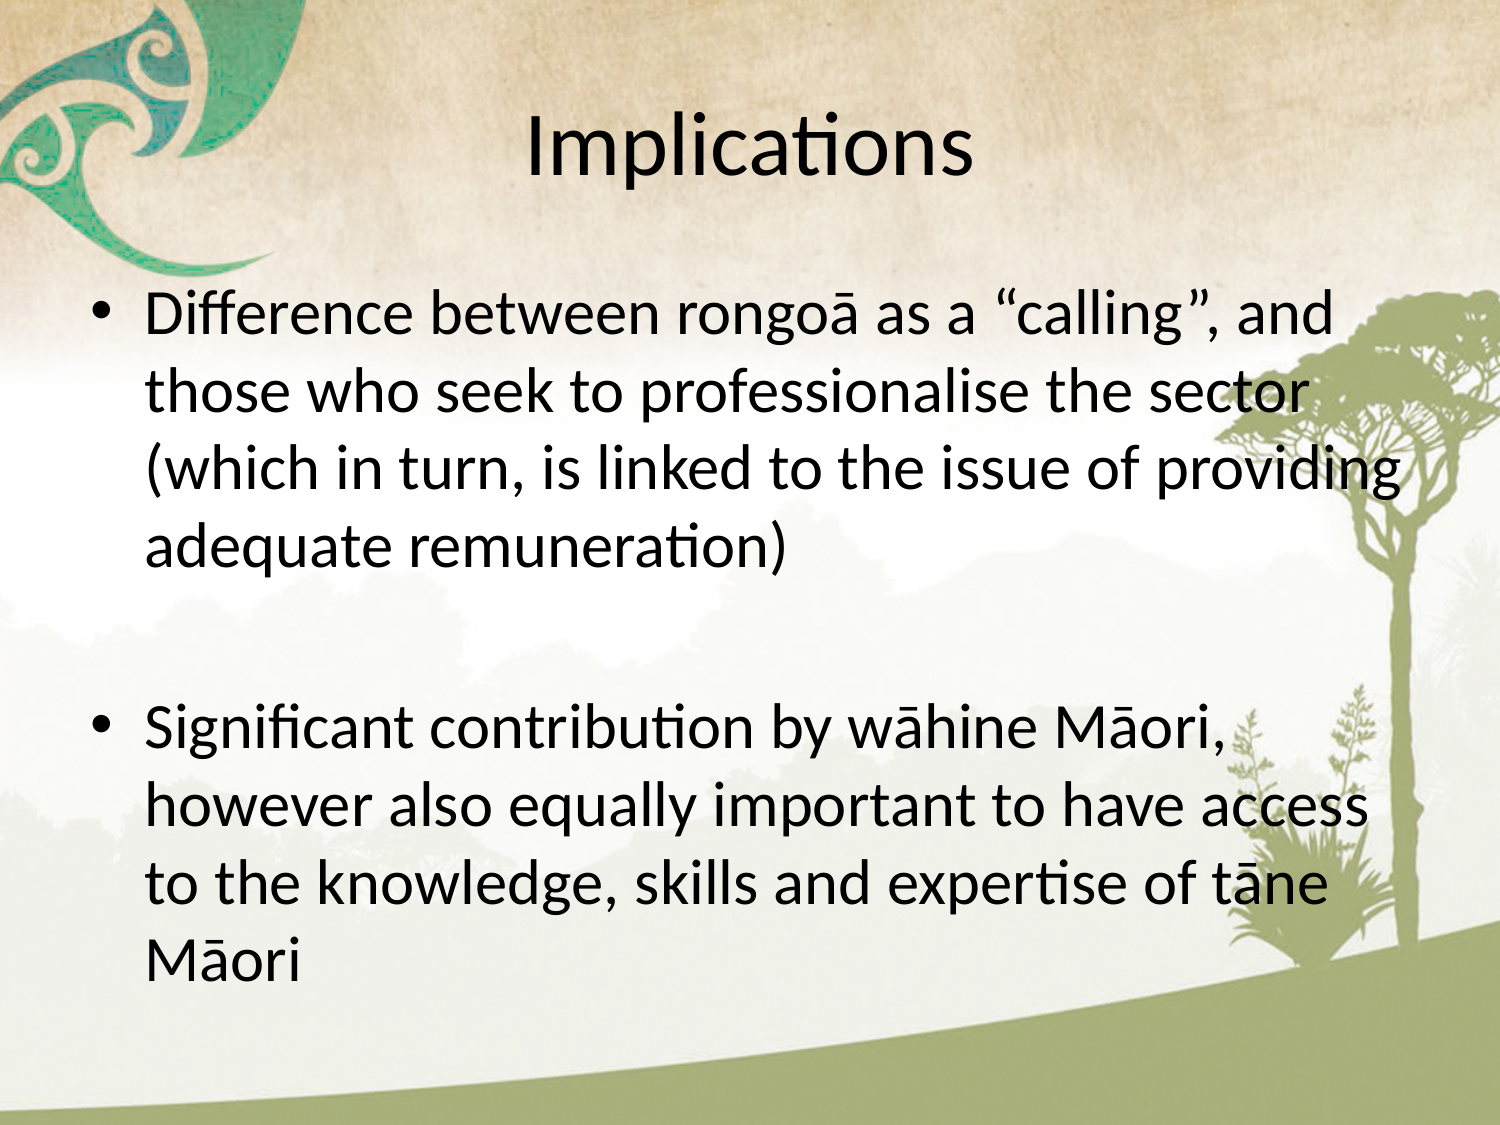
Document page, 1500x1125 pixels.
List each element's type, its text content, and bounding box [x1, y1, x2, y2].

title Implications [75, 45, 1425, 233]
picture [0, 0, 1500, 1125]
list Difference between rongoā as a “calling”, and those who seek to professionalise the sector (which in turn, is linked to the issue of providing adequate remuneration) Significant contribution by wāhine Māori, however also equally important to have access to the knowledge, skills and expertise of tāne Māori [75, 262, 1425, 1005]
